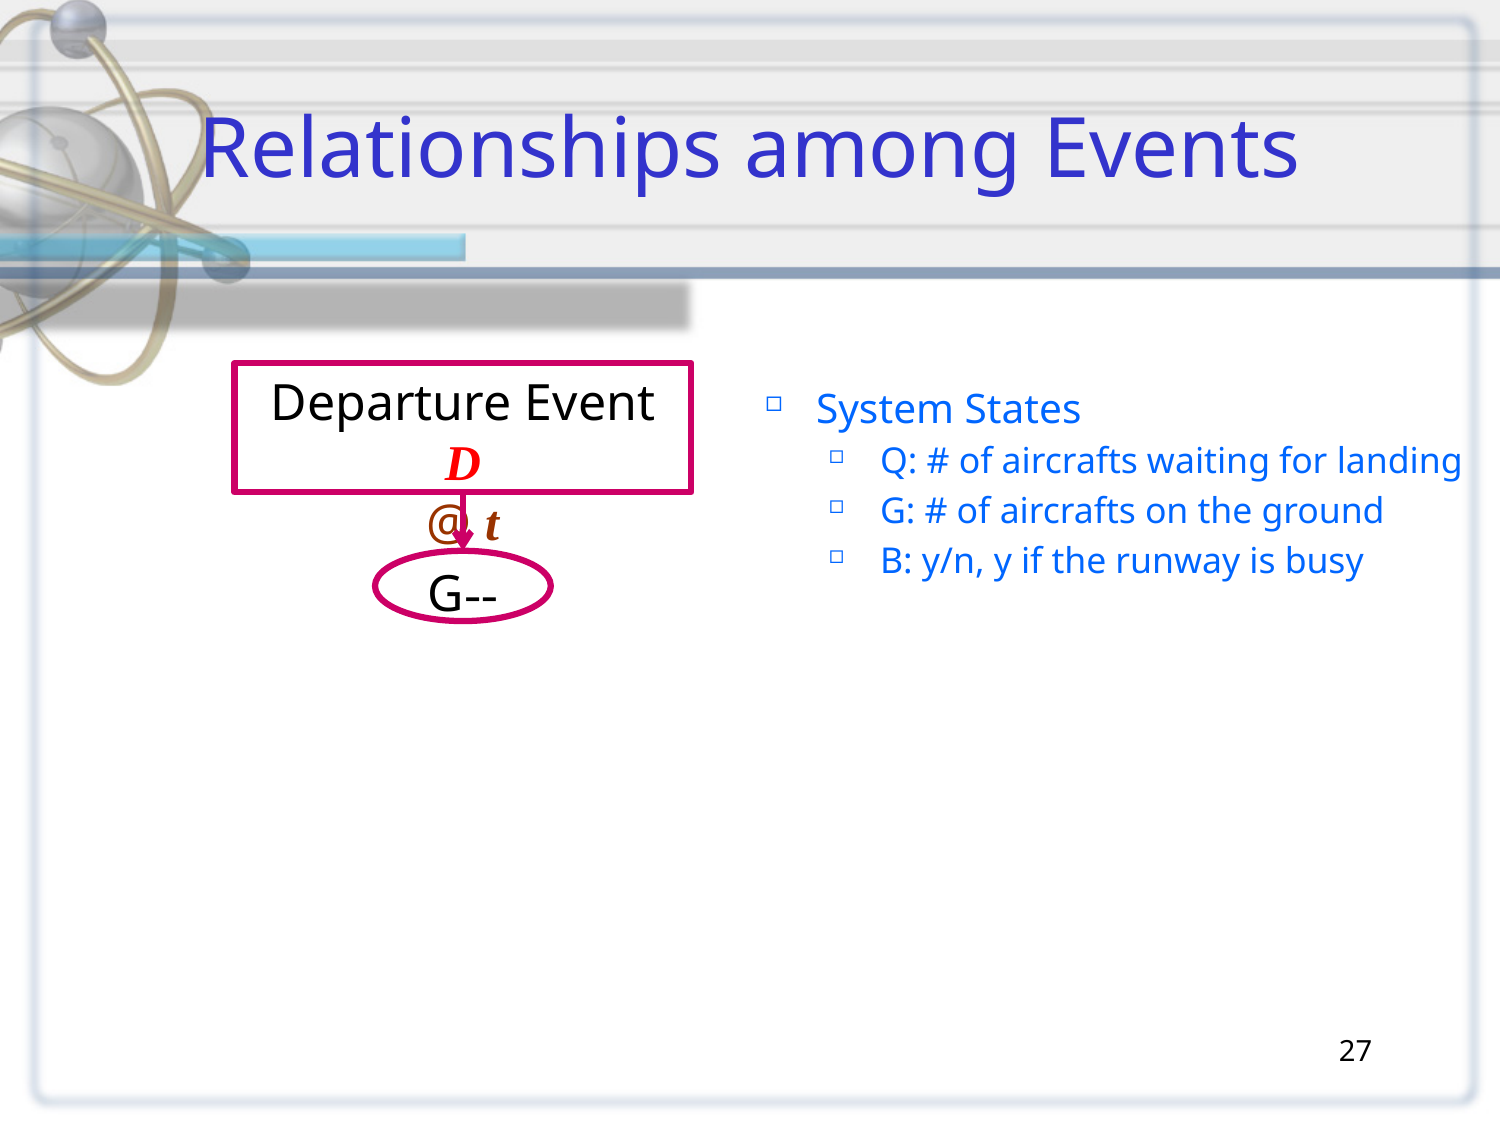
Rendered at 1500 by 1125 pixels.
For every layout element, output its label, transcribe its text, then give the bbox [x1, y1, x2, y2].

slide_number 27 [1074, 1024, 1388, 1101]
picture [0, 0, 1500, 1125]
text_box Departure Event D @ t [234, 363, 692, 493]
text_box System States Q: # of aircrafts waiting for landing G: # of aircrafts on the ground B: y/n, y if the runway is busy [749, 374, 1500, 621]
title Relationships among Events [112, 49, 1388, 238]
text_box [374, 492, 552, 622]
